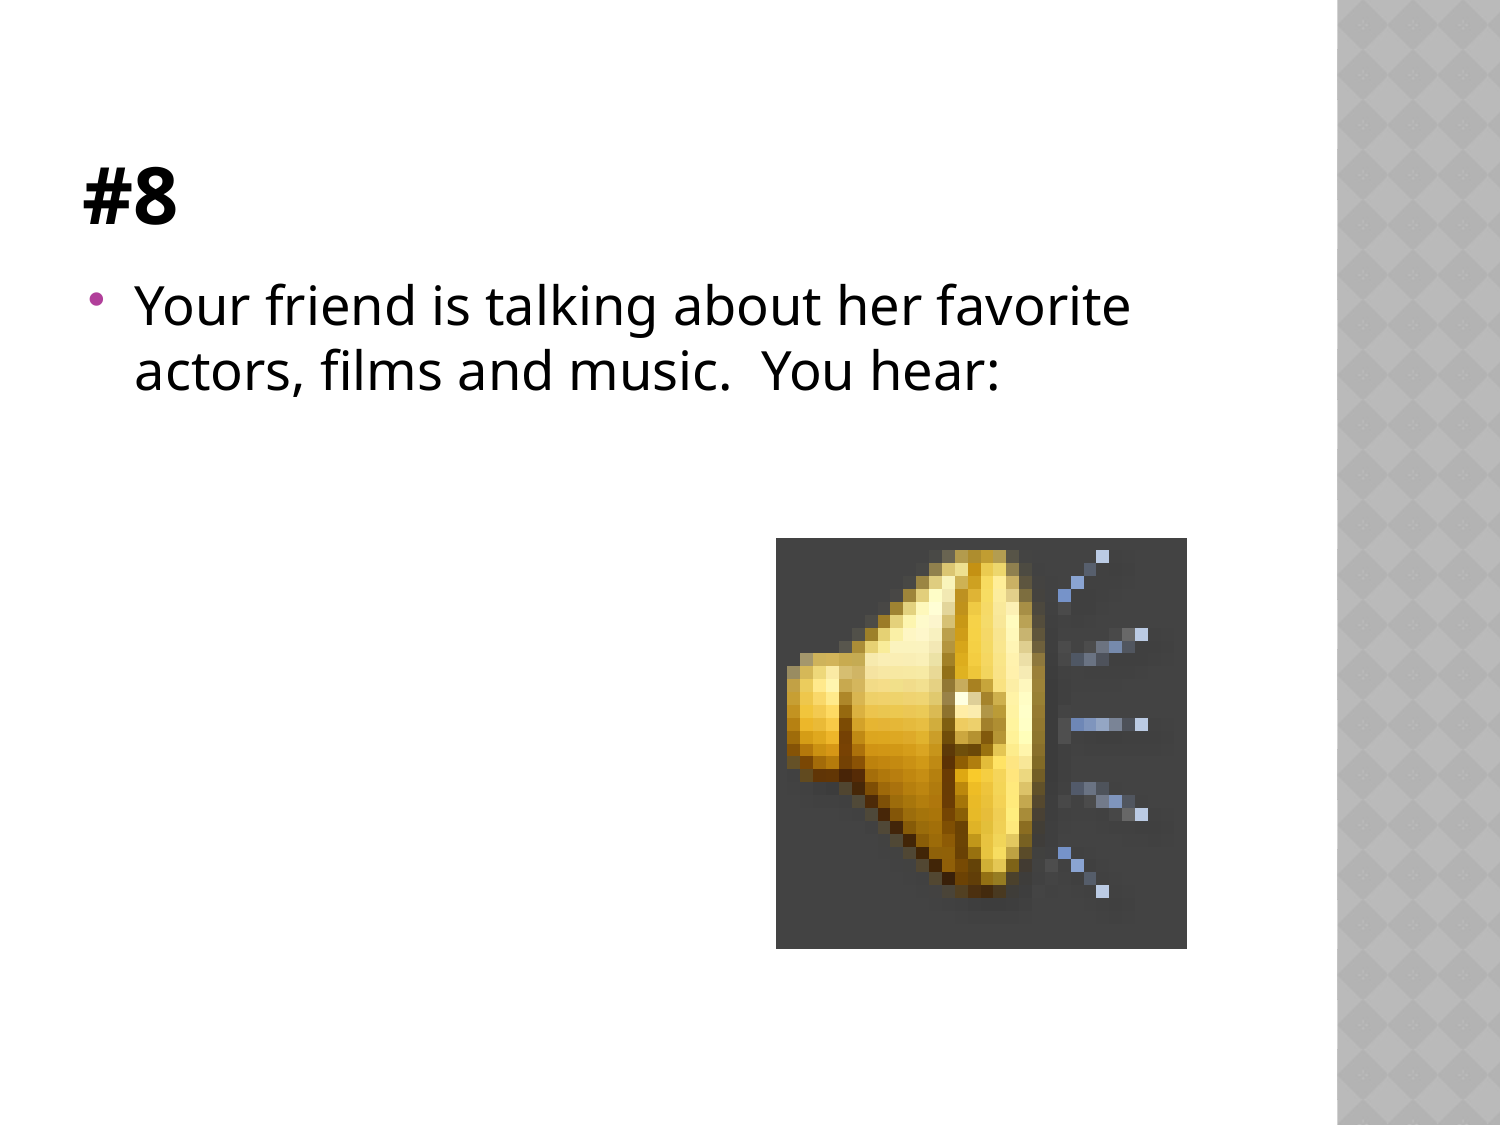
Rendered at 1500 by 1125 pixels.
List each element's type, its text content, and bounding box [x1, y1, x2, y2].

title #8 [75, 52, 1263, 240]
picture [774, 537, 1188, 951]
list Your friend is talking about her favorite actors, films and music. You hear: [75, 264, 1263, 1059]
